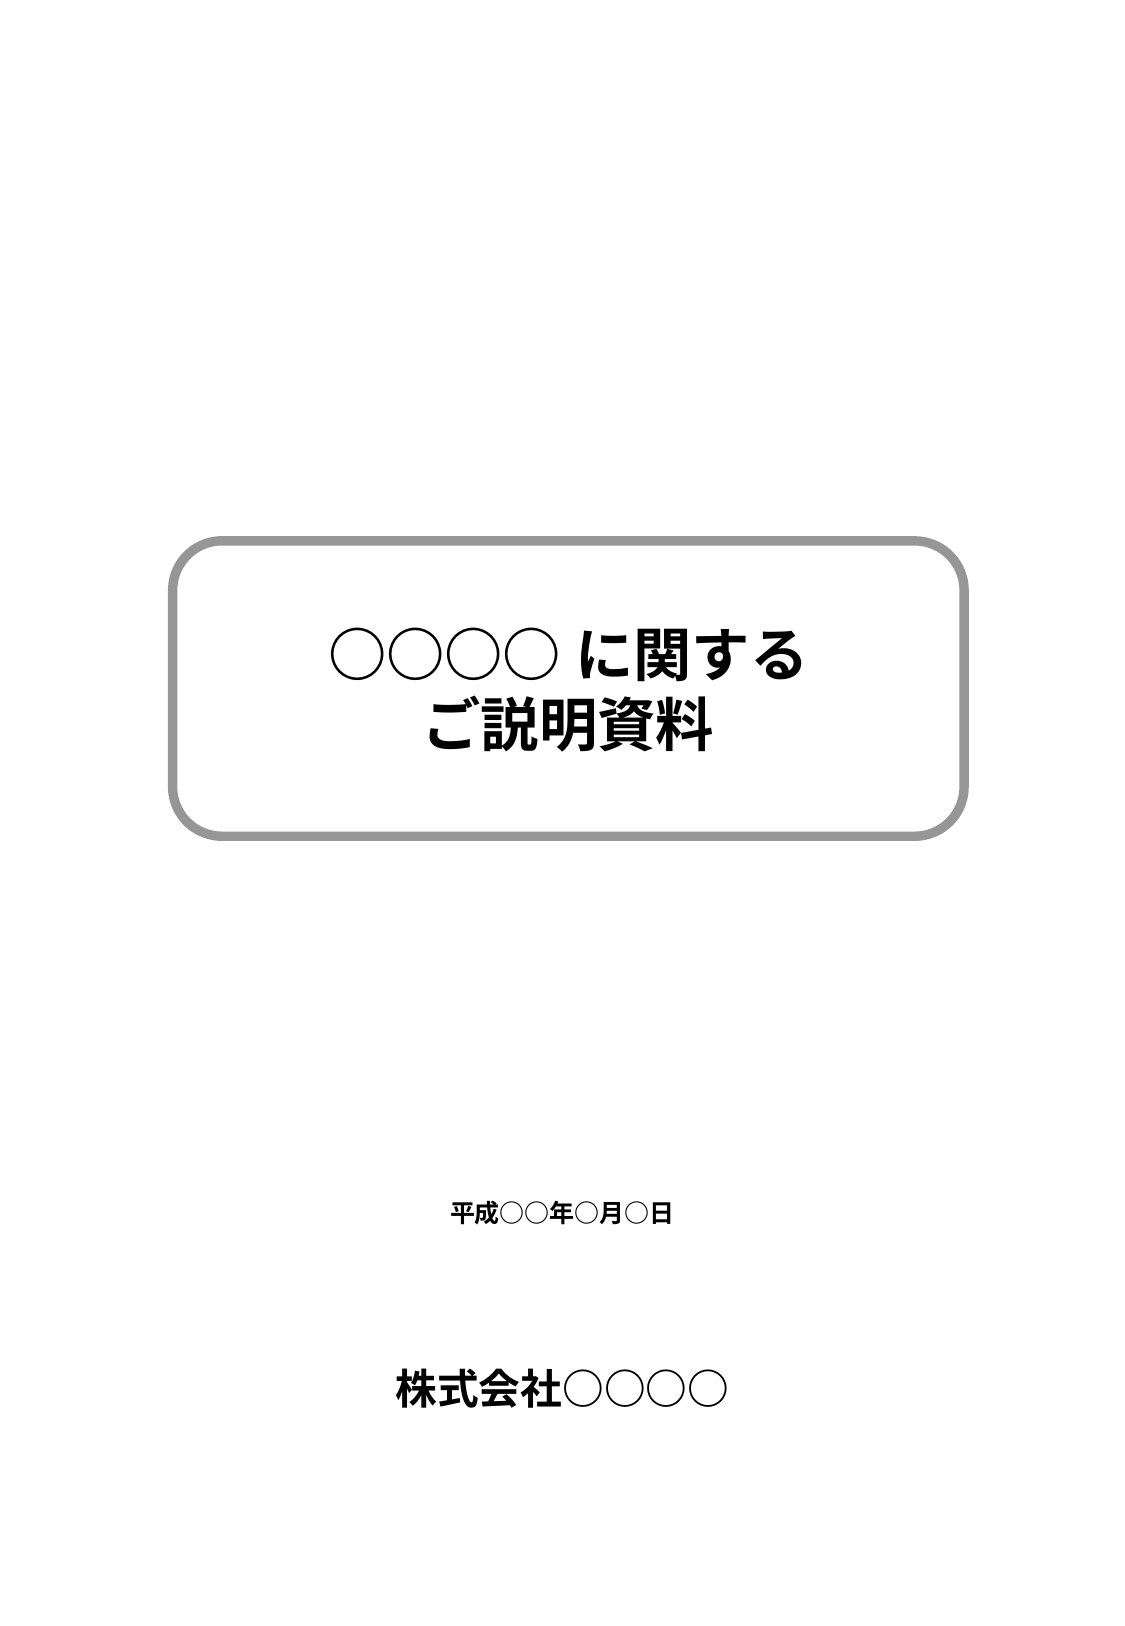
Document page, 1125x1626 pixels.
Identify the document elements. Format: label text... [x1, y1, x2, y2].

text_box 株式会社○○○○ [0, 1355, 1125, 1421]
text_box ○○○○に関する ご説明資料 [172, 540, 965, 837]
text_box 平成○○年○月○日 [0, 1190, 1125, 1236]
